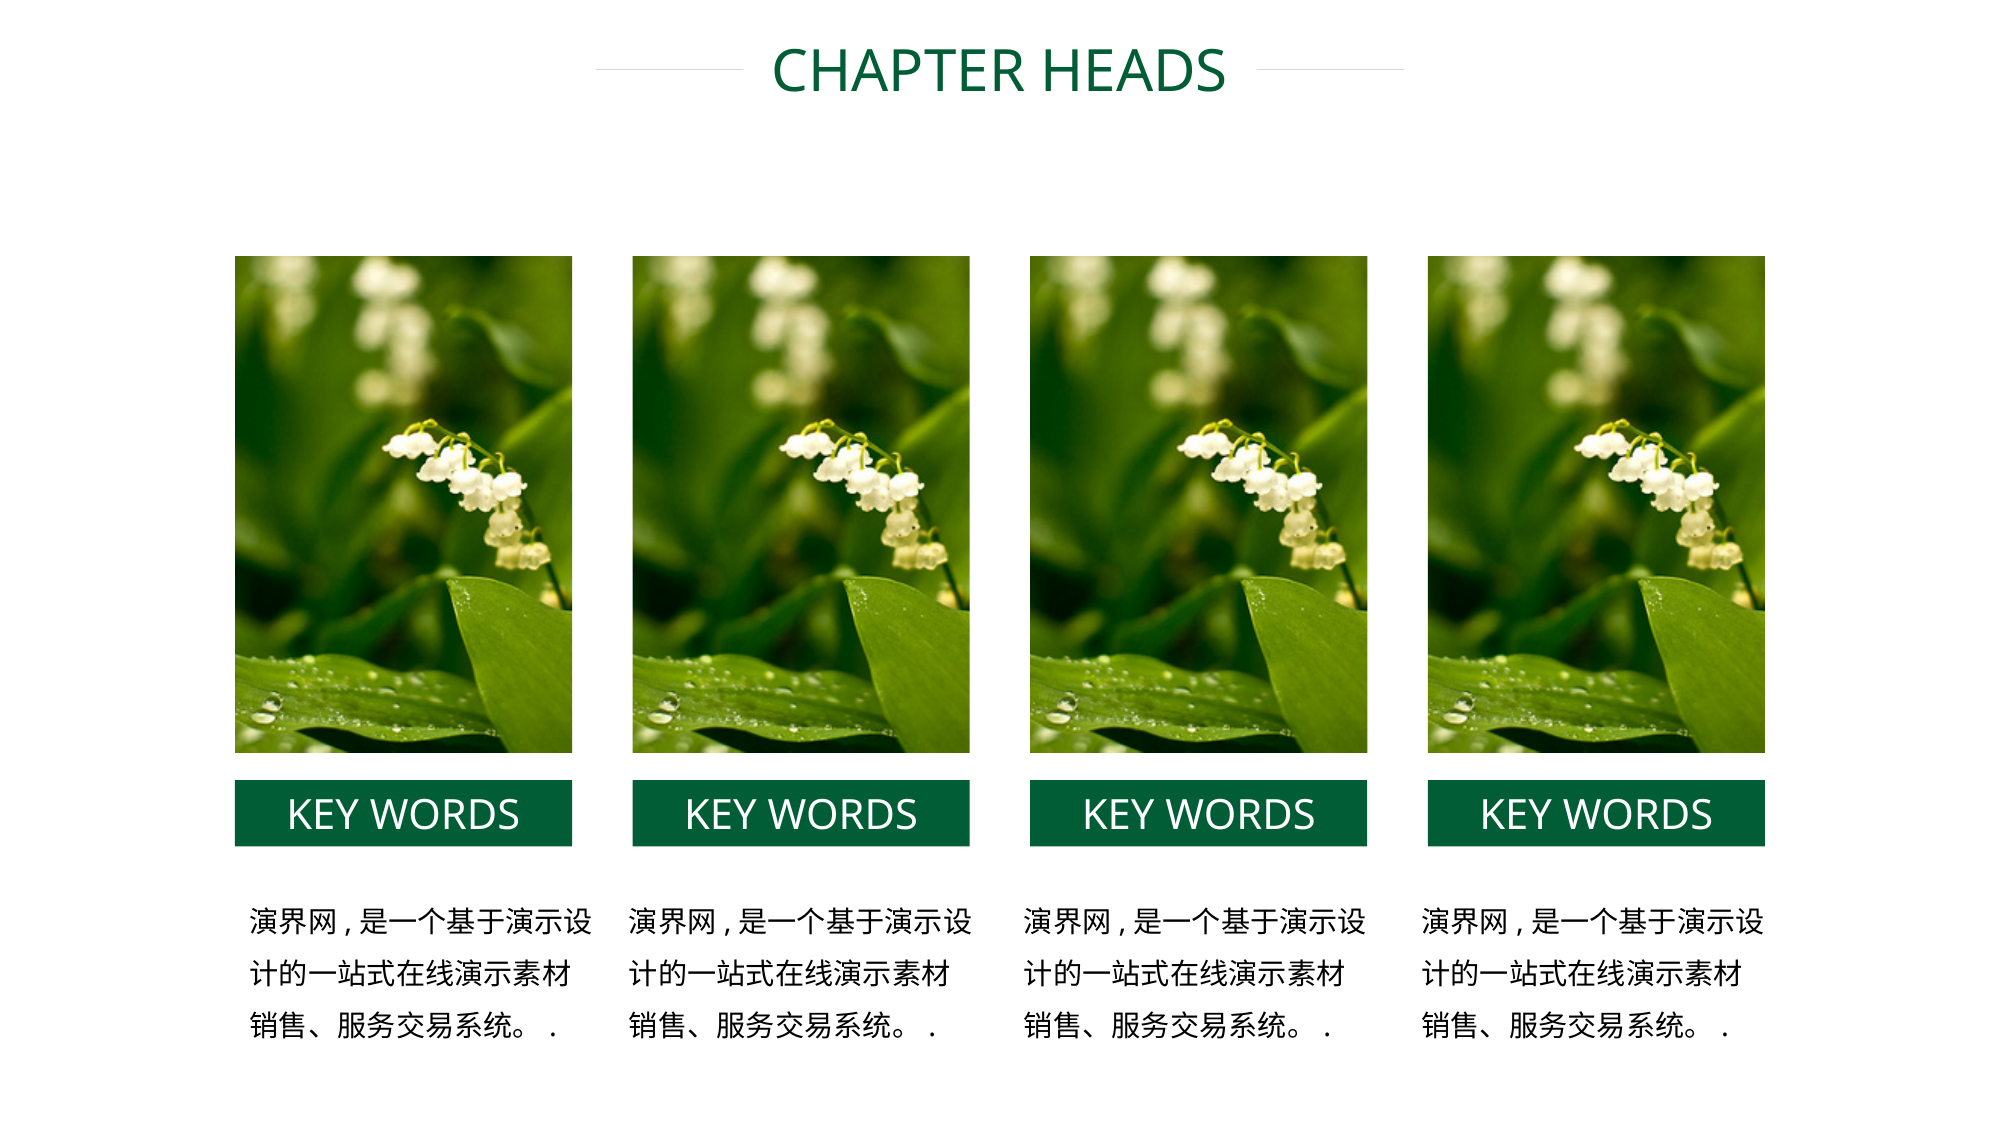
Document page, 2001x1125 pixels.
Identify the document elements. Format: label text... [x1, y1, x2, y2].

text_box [595, 26, 1405, 112]
text_box 演界网,是一个基于演示设计的一站式在线演示素材销售、服务交易系统。. [1406, 878, 1786, 1051]
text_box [235, 256, 1765, 753]
text_box 演界网,是一个基于演示设计的一站式在线演示素材销售、服务交易系统。. [234, 878, 614, 1051]
text_box [1029, 779, 1368, 847]
text_box KEY WORDS [651, 780, 952, 845]
text_box [1427, 779, 1766, 847]
text_box KEY WORDS [1446, 780, 1747, 845]
text_box 演界网,是一个基于演示设计的一站式在线演示素材销售、服务交易系统。. [614, 878, 994, 1051]
text_box 演界网,是一个基于演示设计的一站式在线演示素材销售、服务交易系统。. [1009, 878, 1389, 1051]
text_box [234, 779, 573, 847]
text_box KEY WORDS [253, 780, 554, 845]
text_box KEY WORDS [1048, 780, 1349, 845]
text_box [632, 779, 971, 847]
